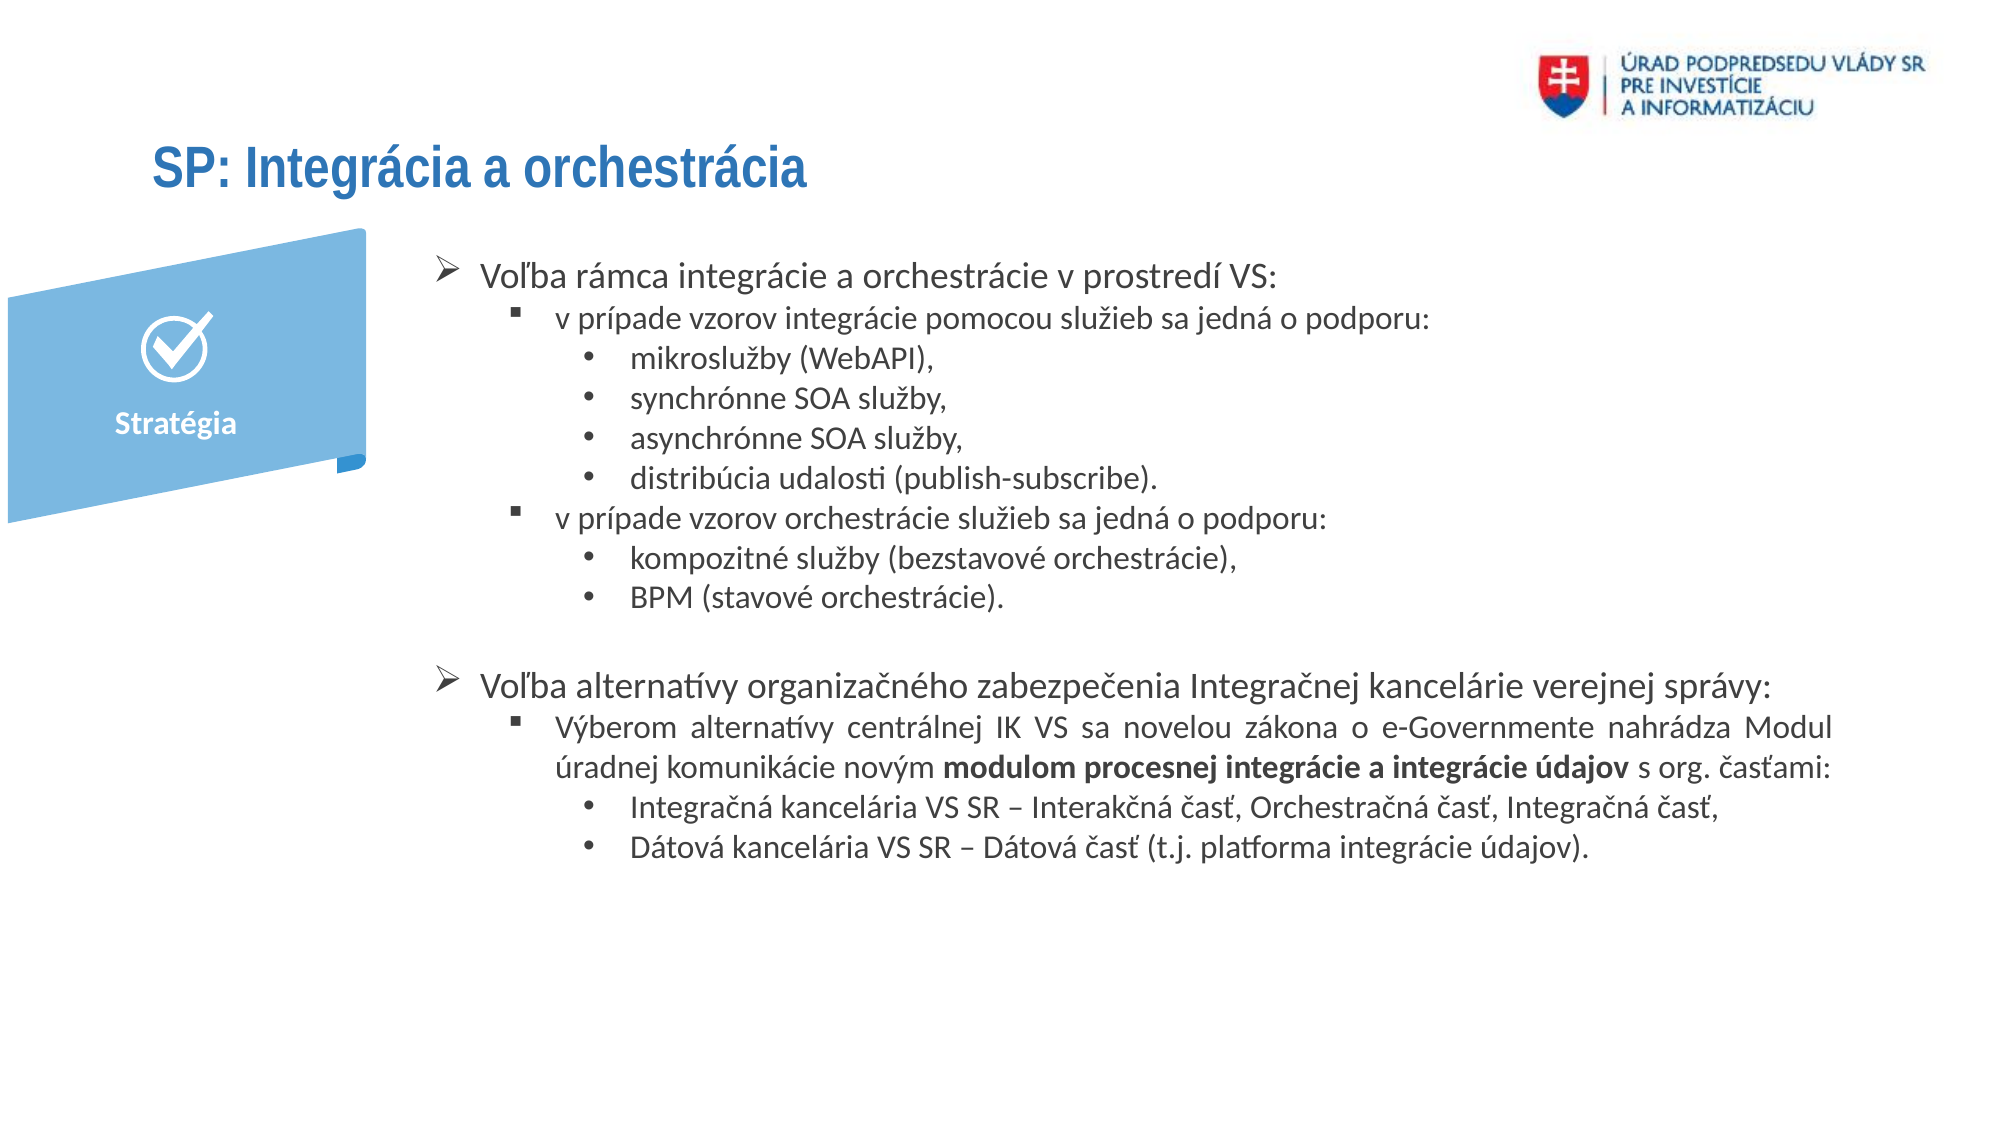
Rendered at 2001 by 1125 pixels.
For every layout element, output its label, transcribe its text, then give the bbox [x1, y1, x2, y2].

text_box Stratégia [100, 394, 253, 449]
text_box [141, 311, 214, 383]
text_box [337, 454, 366, 474]
picture [1491, 9, 1973, 162]
text_box Voľba rámca integrácie a orchestrácie v prostredí VS: v prípade vzorov integrácie pomocou služieb sa jedná o podporu: mikroslužby (WebAPI), synchrónne SOA služby, asynchrónne SOA služby, distribúcia udalosti (publish-subscribe). v prípade vzorov orchestrácie služieb sa jedná o podporu: kompozitné služby (bezstavové orchestrácie), BPM (stavové orchestrácie). Voľba alternatívy organizačného zabezpečenia Integračnej kancelárie verejnej správy: Výberom alternatívy centrálnej IK VS sa novelou zákona o e-Governmente nahrádza Modul úradnej komunikácie novým modulom procesnej integrácie a integrácie údajov s org. časťami: Integračná kancelária VS SR – Interakčná časť, Orchestračná časť, Integračná časť, Dátová kancelária VS SR – Dátová časť (t.j. platforma integrácie údajov). [418, 243, 1850, 963]
text_box [7, 272, 367, 524]
text_box SP: Integrácia a orchestrácia [137, 59, 1863, 278]
